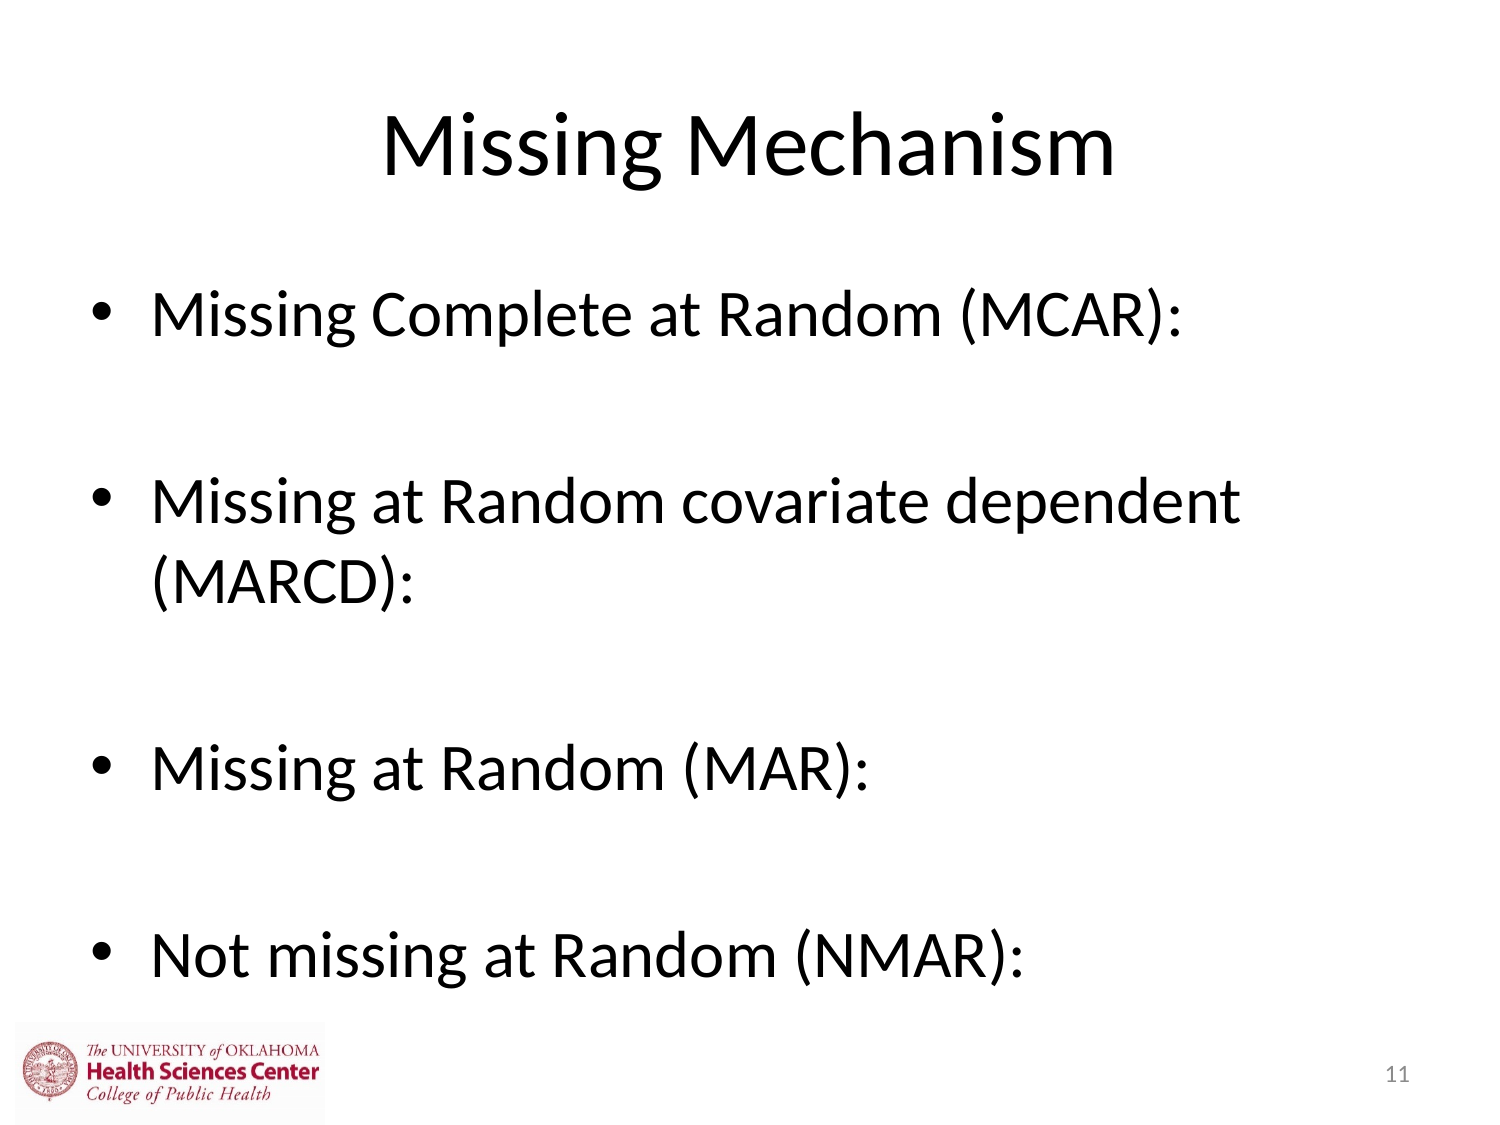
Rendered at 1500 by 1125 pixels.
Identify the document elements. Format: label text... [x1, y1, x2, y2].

picture [15, 1022, 325, 1125]
slide_number 11 [1074, 1042, 1425, 1103]
title Missing Mechanism [75, 45, 1425, 233]
